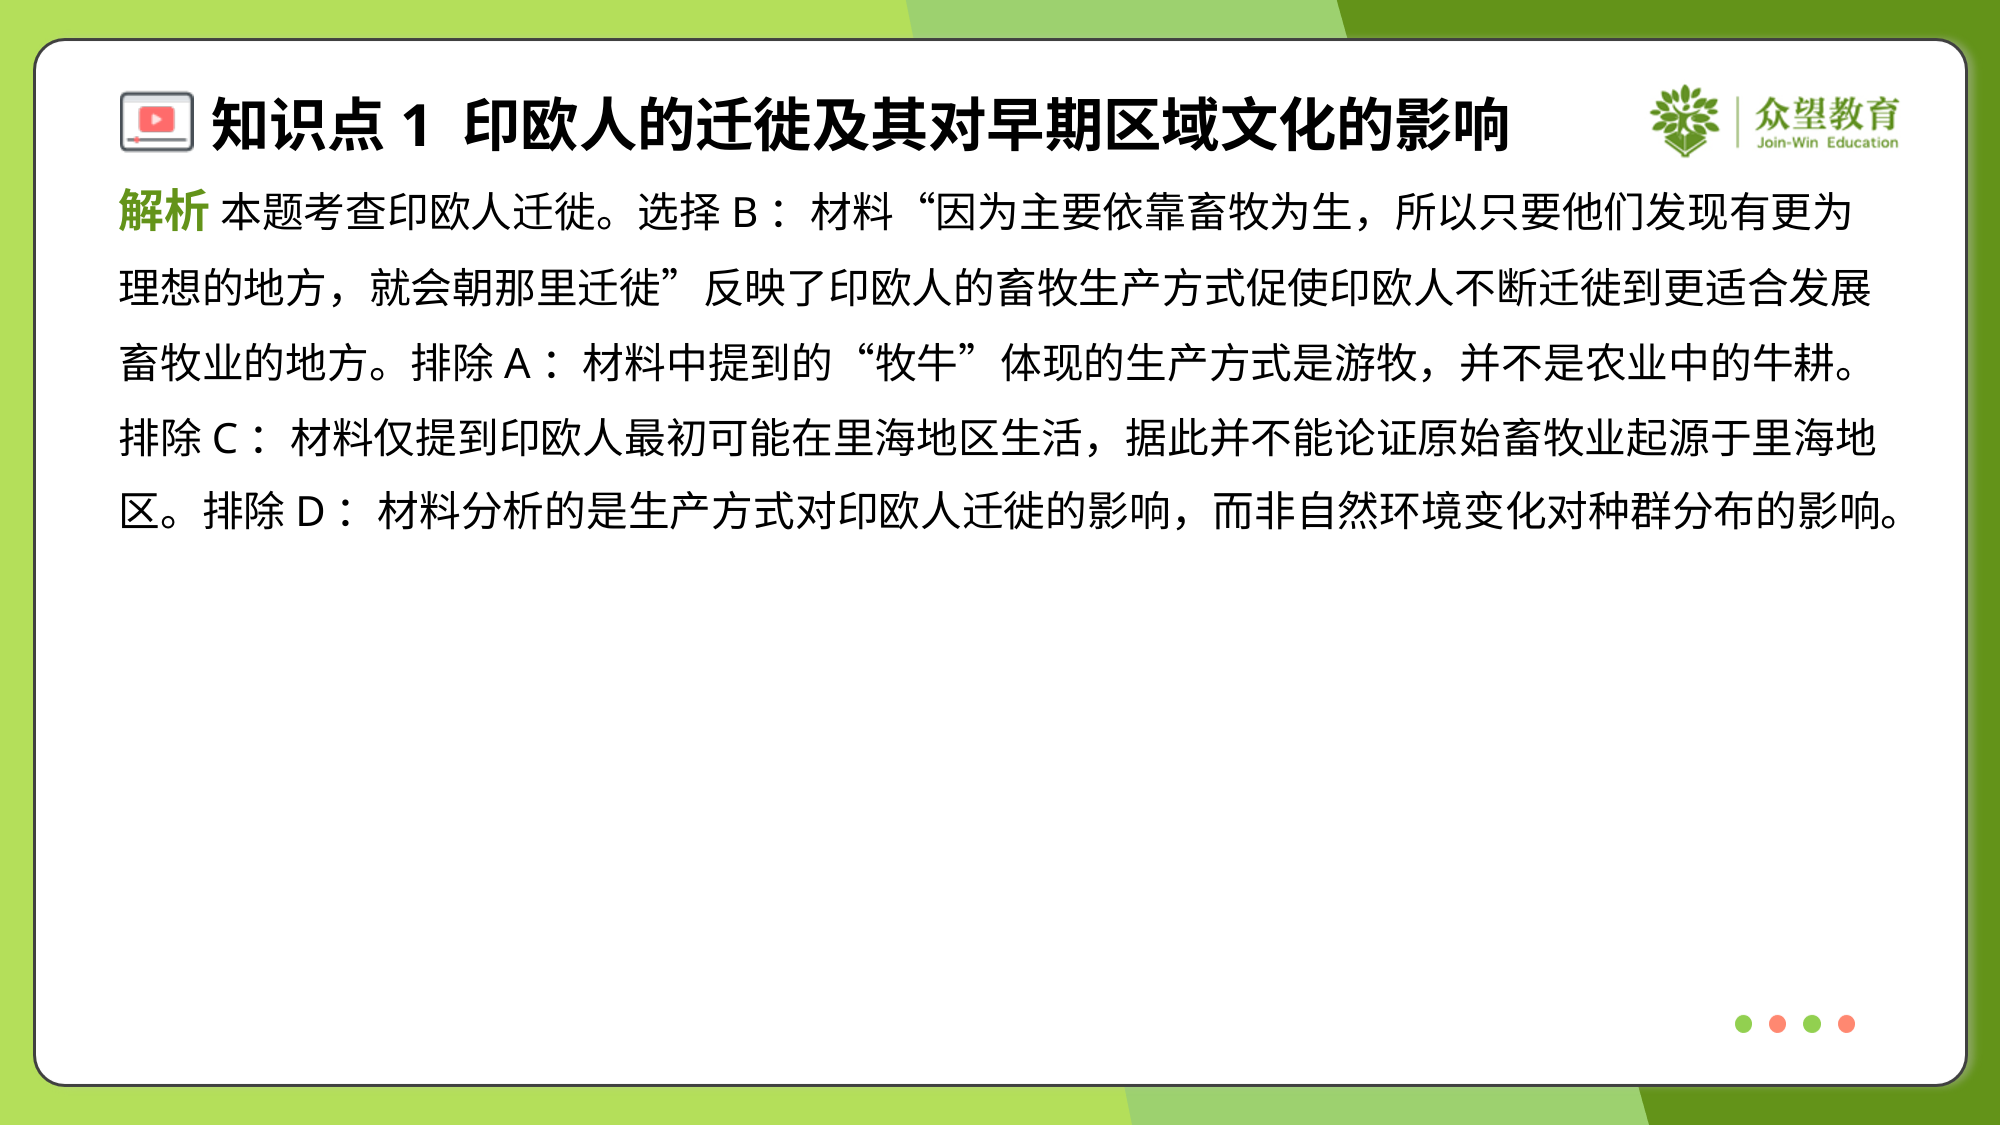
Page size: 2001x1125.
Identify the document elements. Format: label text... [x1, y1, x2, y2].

picture [0, 0, 2000, 1125]
text_box 解析 本题考查印欧人迁徙。选择B：材料“因为主要依靠畜牧为生，所以只要他们发现有更为 理想的地方，就会朝那里迁徙”反映了印欧人的畜牧生产方式促使印欧人不断迁徙到更适合发展 畜牧业的地方。排除A：材料中提到的“牧牛”体现的生产方式是游牧，并不是农业中的牛耕。 排除C：材料仅提到印欧人最初可能在里海地区生活，据此并不能论证原始畜牧业起源于里海地 区。排除D：材料分析的是生产方式对印欧人迁徙的影响，而非自然环境变化对种群分布的影响。 [118, 159, 1883, 527]
